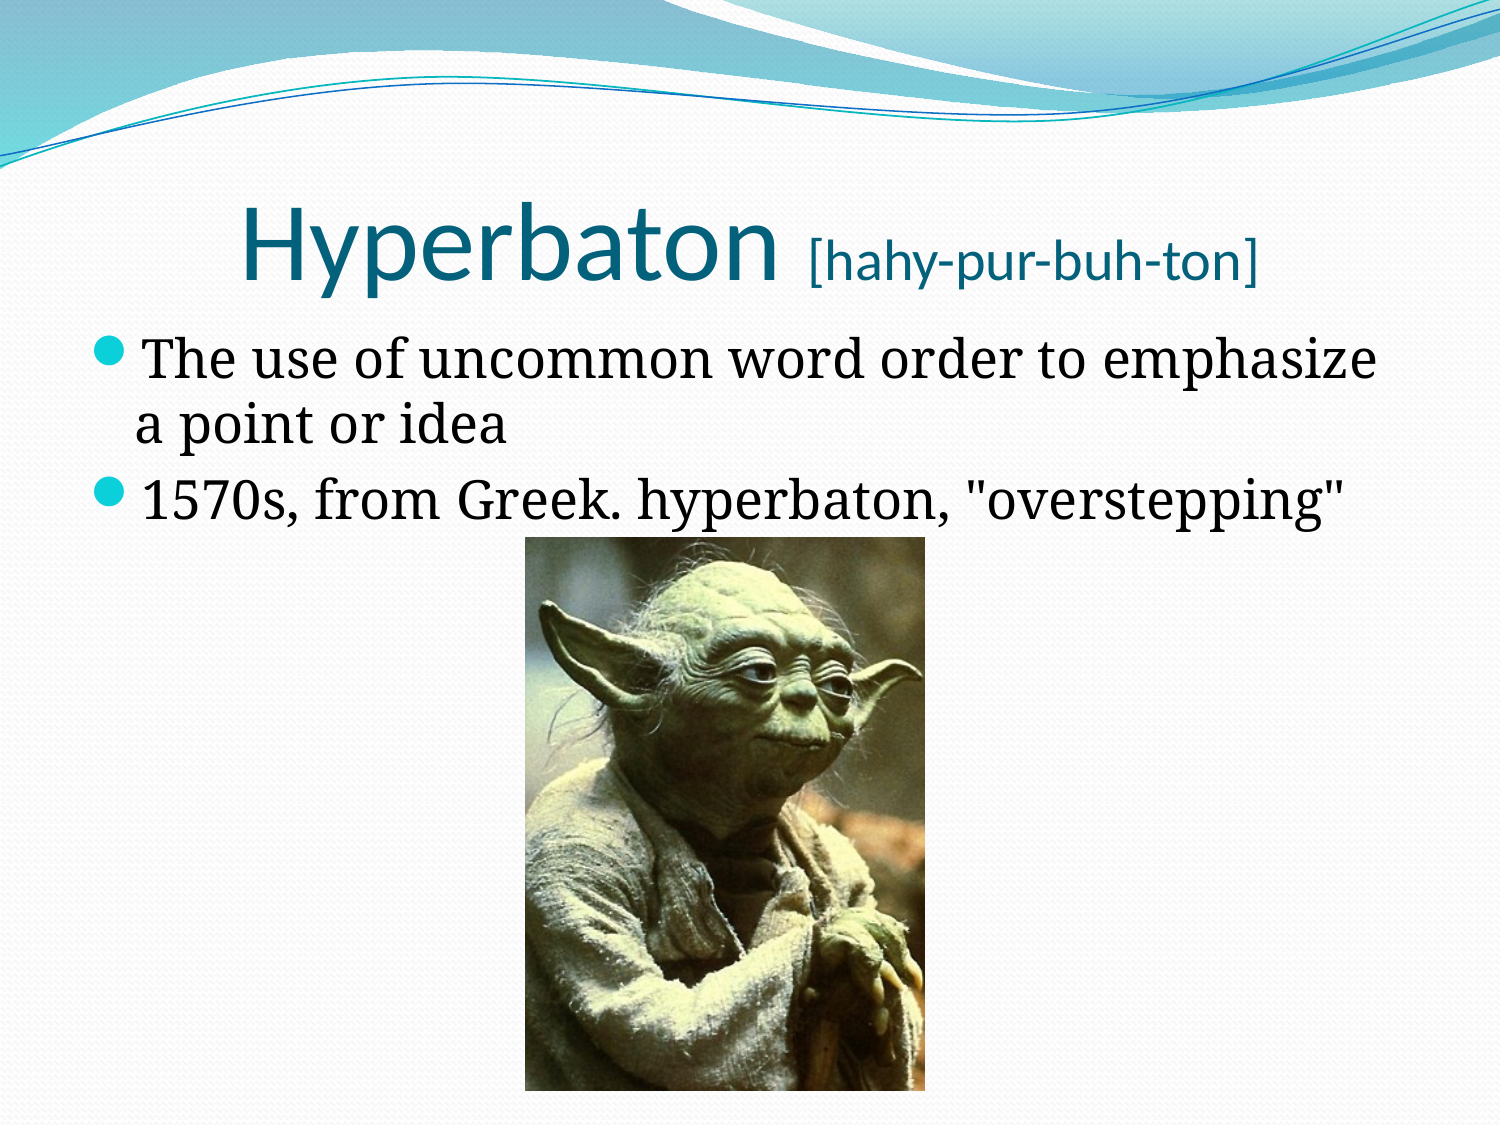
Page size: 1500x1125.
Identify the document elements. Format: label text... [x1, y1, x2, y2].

title Hyperbaton [hahy-pur-buh-ton] [75, 115, 1425, 303]
list The use of uncommon word order to emphasize a point or idea 1570s, from Greek. hyperbaton, "overstepping" [75, 317, 1425, 1038]
picture [524, 537, 926, 1091]
